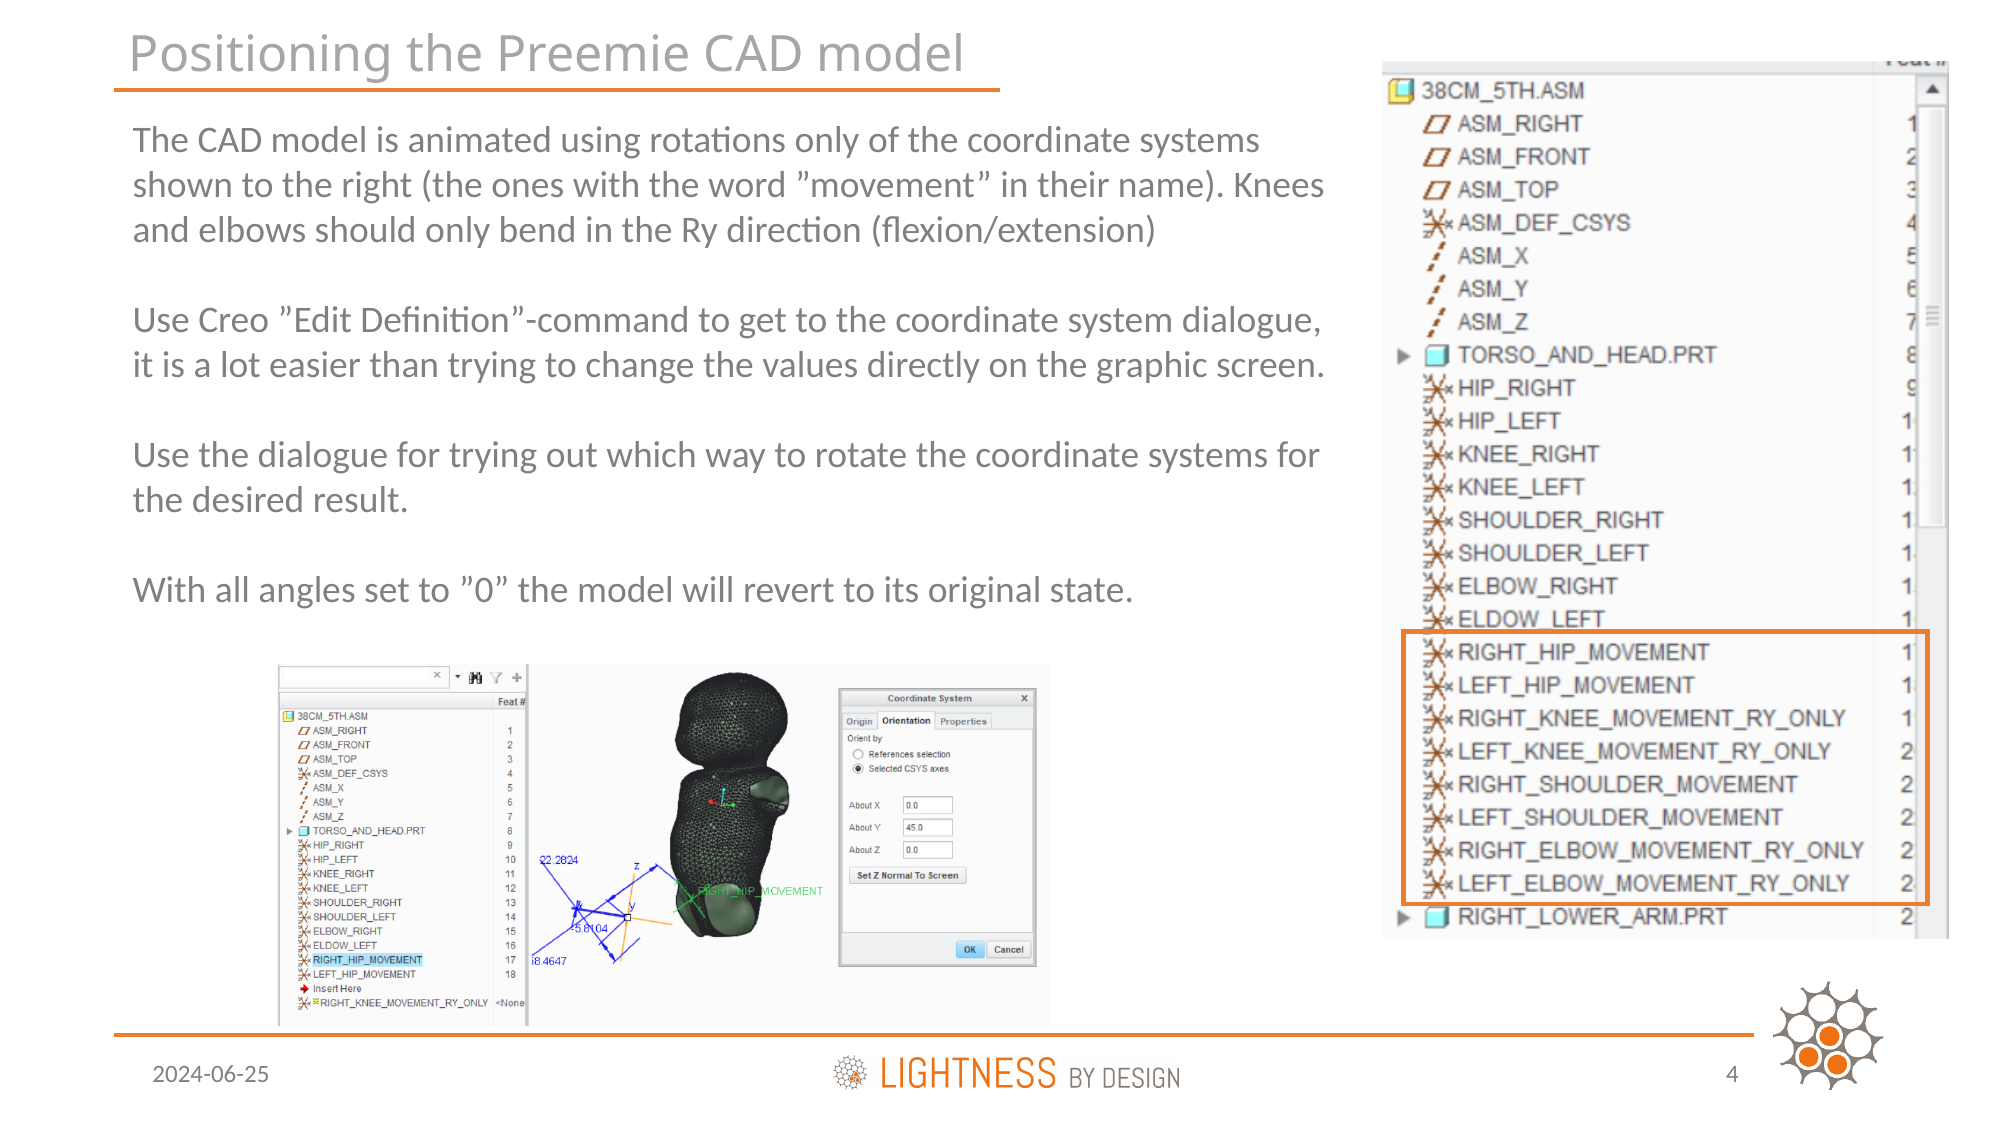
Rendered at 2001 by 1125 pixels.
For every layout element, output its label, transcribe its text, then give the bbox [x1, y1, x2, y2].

picture [1769, 979, 1886, 1092]
text_box The CAD model is animated using rotations only of the coordinate systems shown to the right (the ones with the word ”movement” in their name). Knees and elbows should only bend in the Ry direction (flexion/extension) Use Creo ”Edit Definition”-command to get to the coordinate system dialogue, it is a lot easier than trying to change the values directly on the graphic screen. Use the dialogue for trying out which way to rotate the coordinate systems for the desired result. With all angles set to ”0” the model will revert to its original state. [117, 107, 1359, 658]
picture [1382, 61, 1949, 939]
picture [833, 1055, 1179, 1090]
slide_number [137, 1042, 588, 1103]
picture [275, 664, 1050, 1026]
slide_number 4 [1412, 1042, 1754, 1103]
title Positioning the Preemie CAD model [114, 20, 1000, 91]
